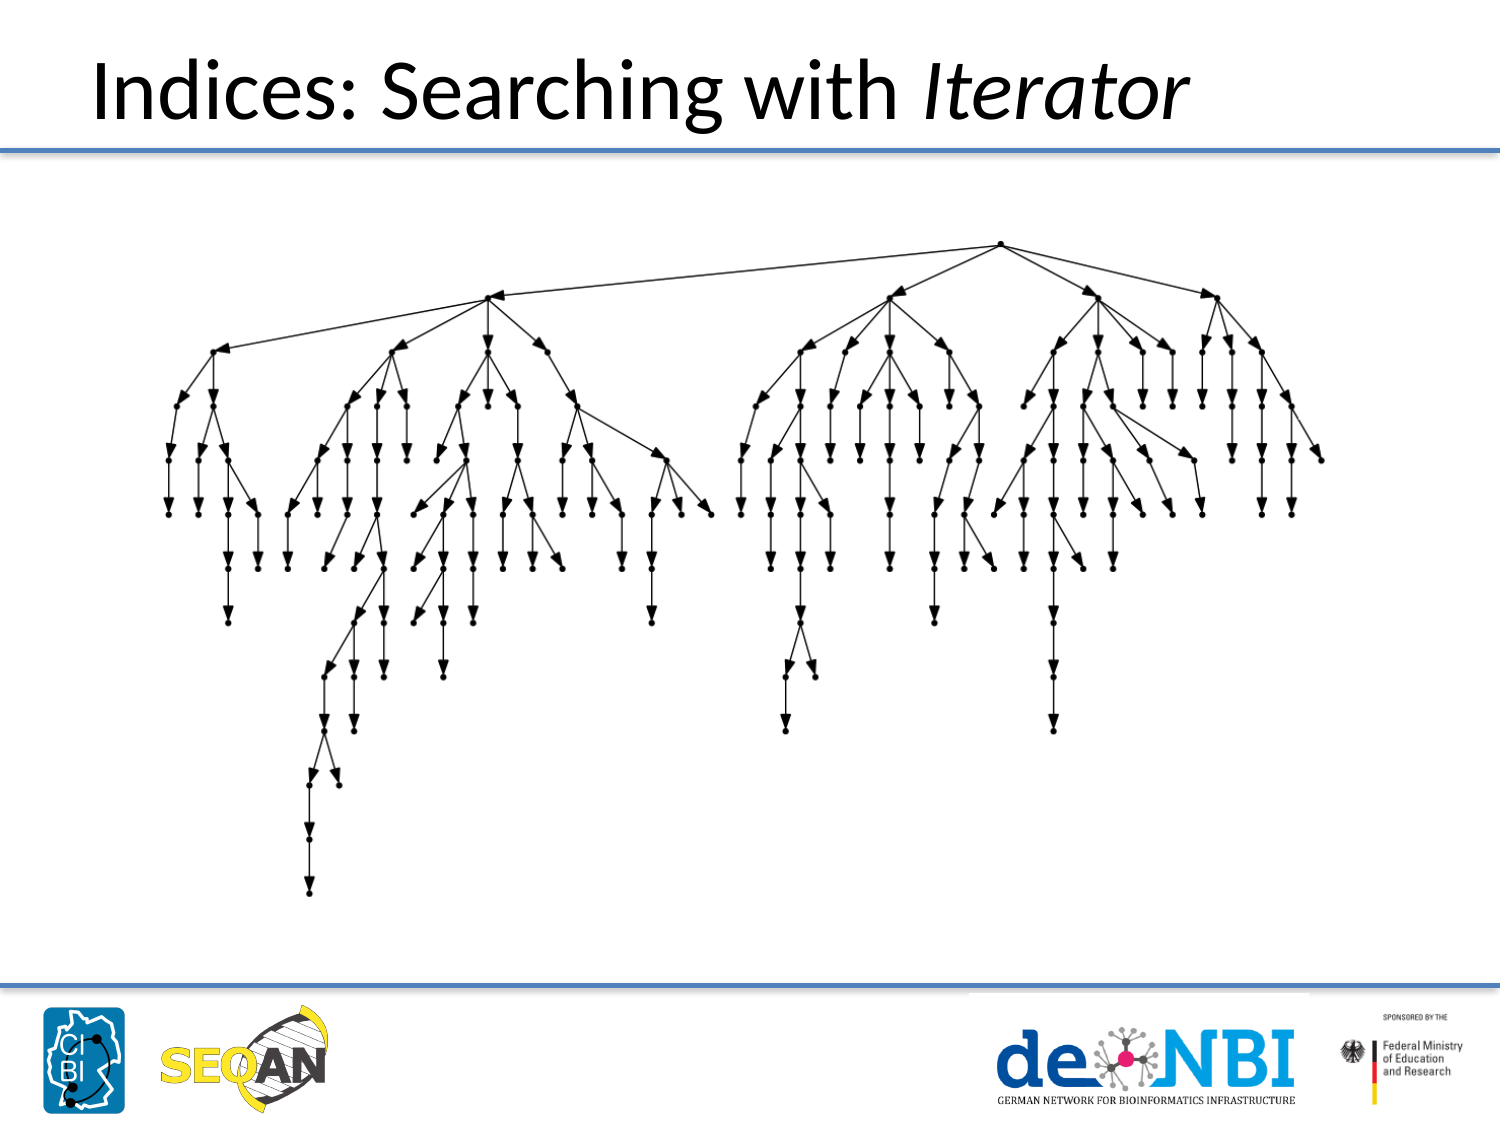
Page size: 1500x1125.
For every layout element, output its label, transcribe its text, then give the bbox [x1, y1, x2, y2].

picture [162, 239, 1339, 914]
picture [141, 1002, 332, 1121]
title Indices: Searching with Iterator [75, 25, 1425, 145]
picture [48, 1010, 120, 1109]
picture [969, 993, 1309, 1122]
